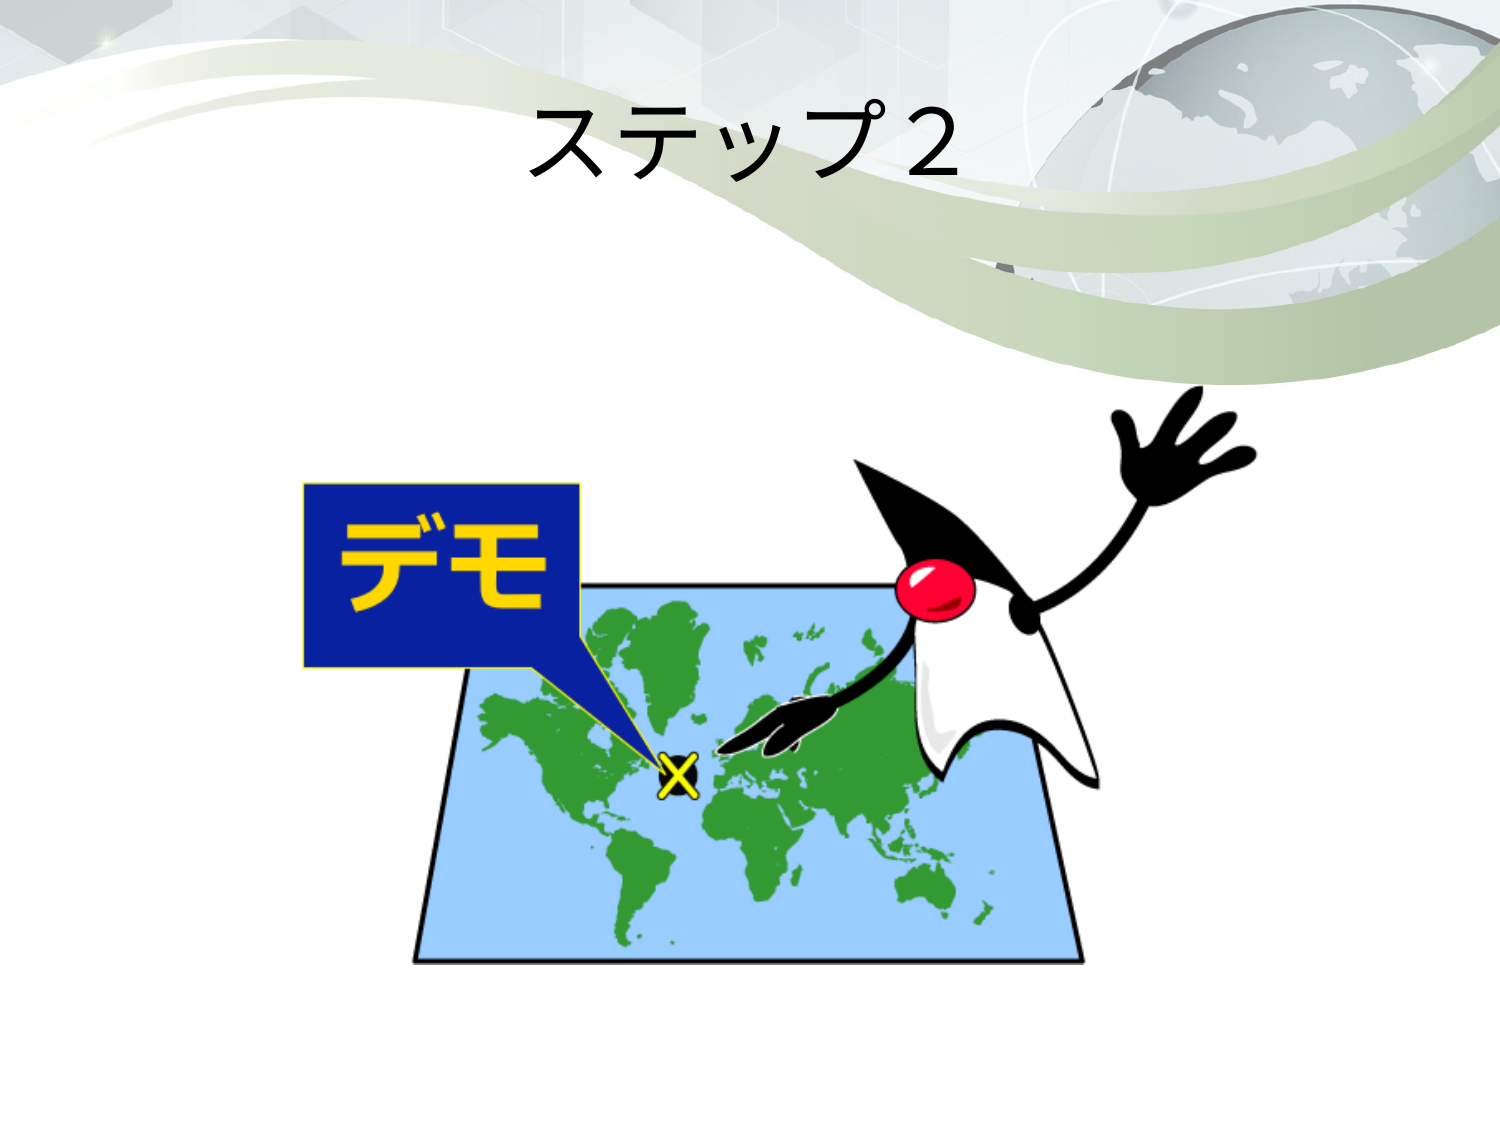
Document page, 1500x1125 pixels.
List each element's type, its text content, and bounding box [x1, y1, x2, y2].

picture [300, 385, 1259, 965]
title ステップ２ [75, 45, 1425, 233]
